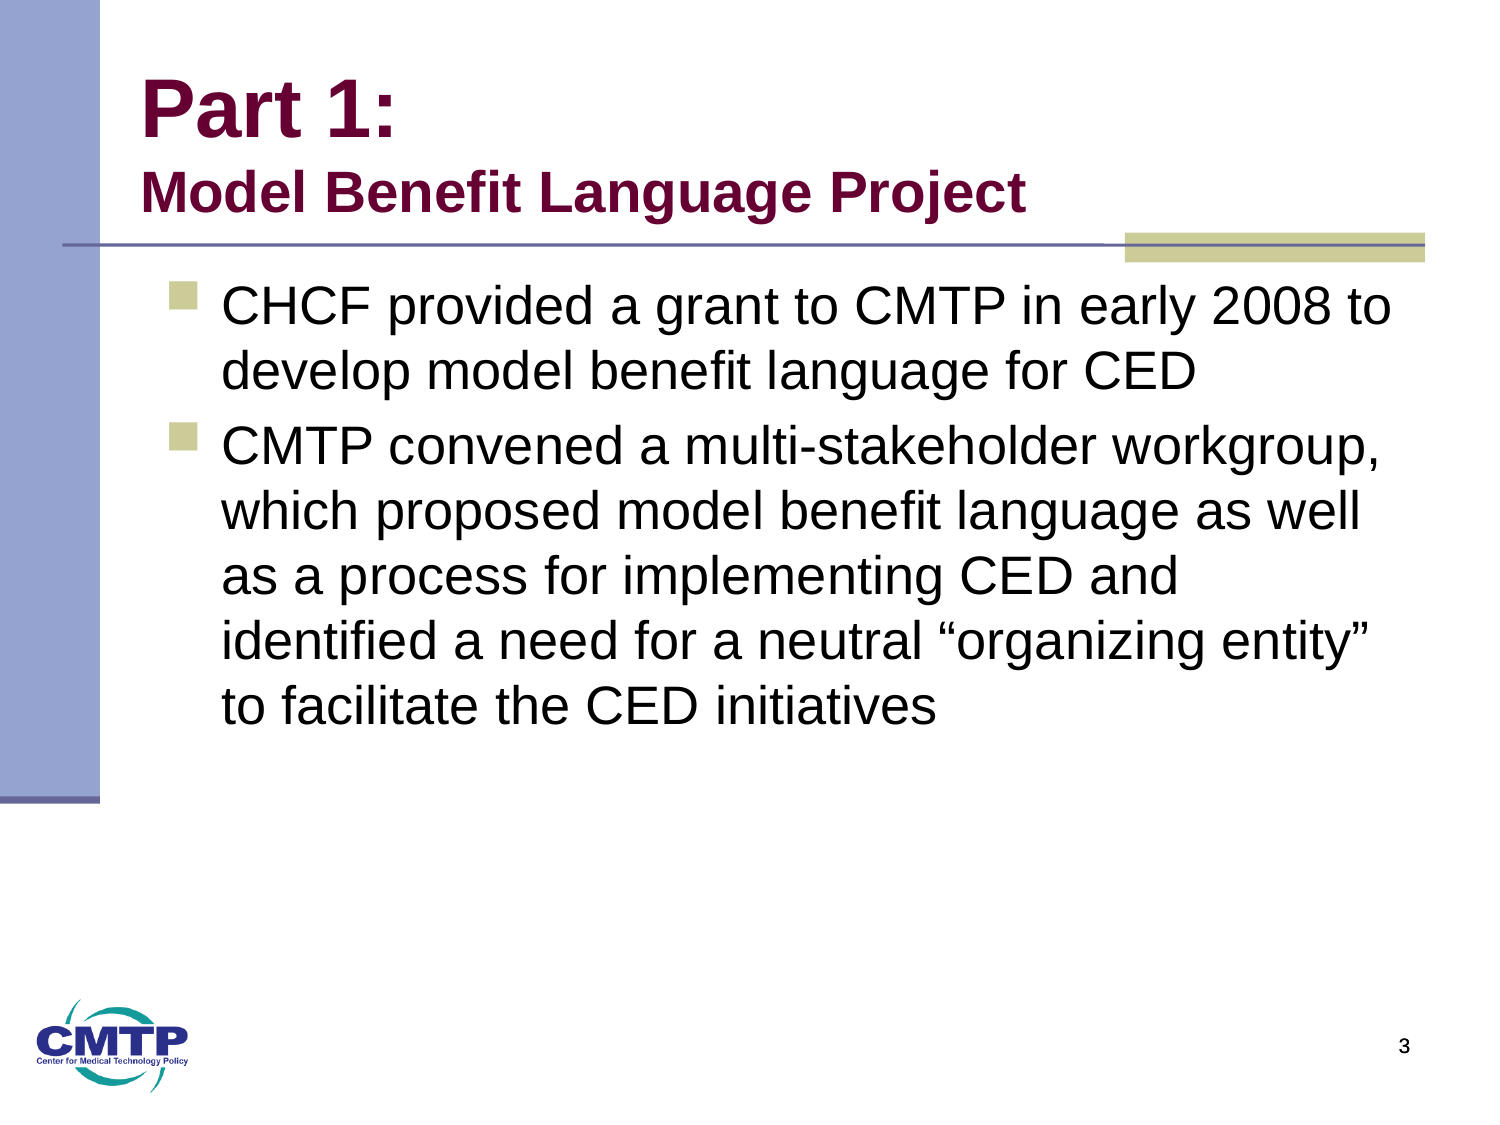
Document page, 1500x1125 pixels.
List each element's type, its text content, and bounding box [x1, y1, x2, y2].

picture [34, 999, 188, 1093]
title Part 1: Model Benefit Language Project [124, 45, 1401, 234]
list CHCF provided a grant to CMTP in early 2008 to develop model benefit language for CED CMTP convened a multi-stakeholder workgroup, which proposed model benefit language as well as a process for implementing CED and identified a need for a neutral “organizing entity” to facilitate the CED initiatives [149, 262, 1426, 1006]
slide_number 3 [1112, 1024, 1426, 1101]
